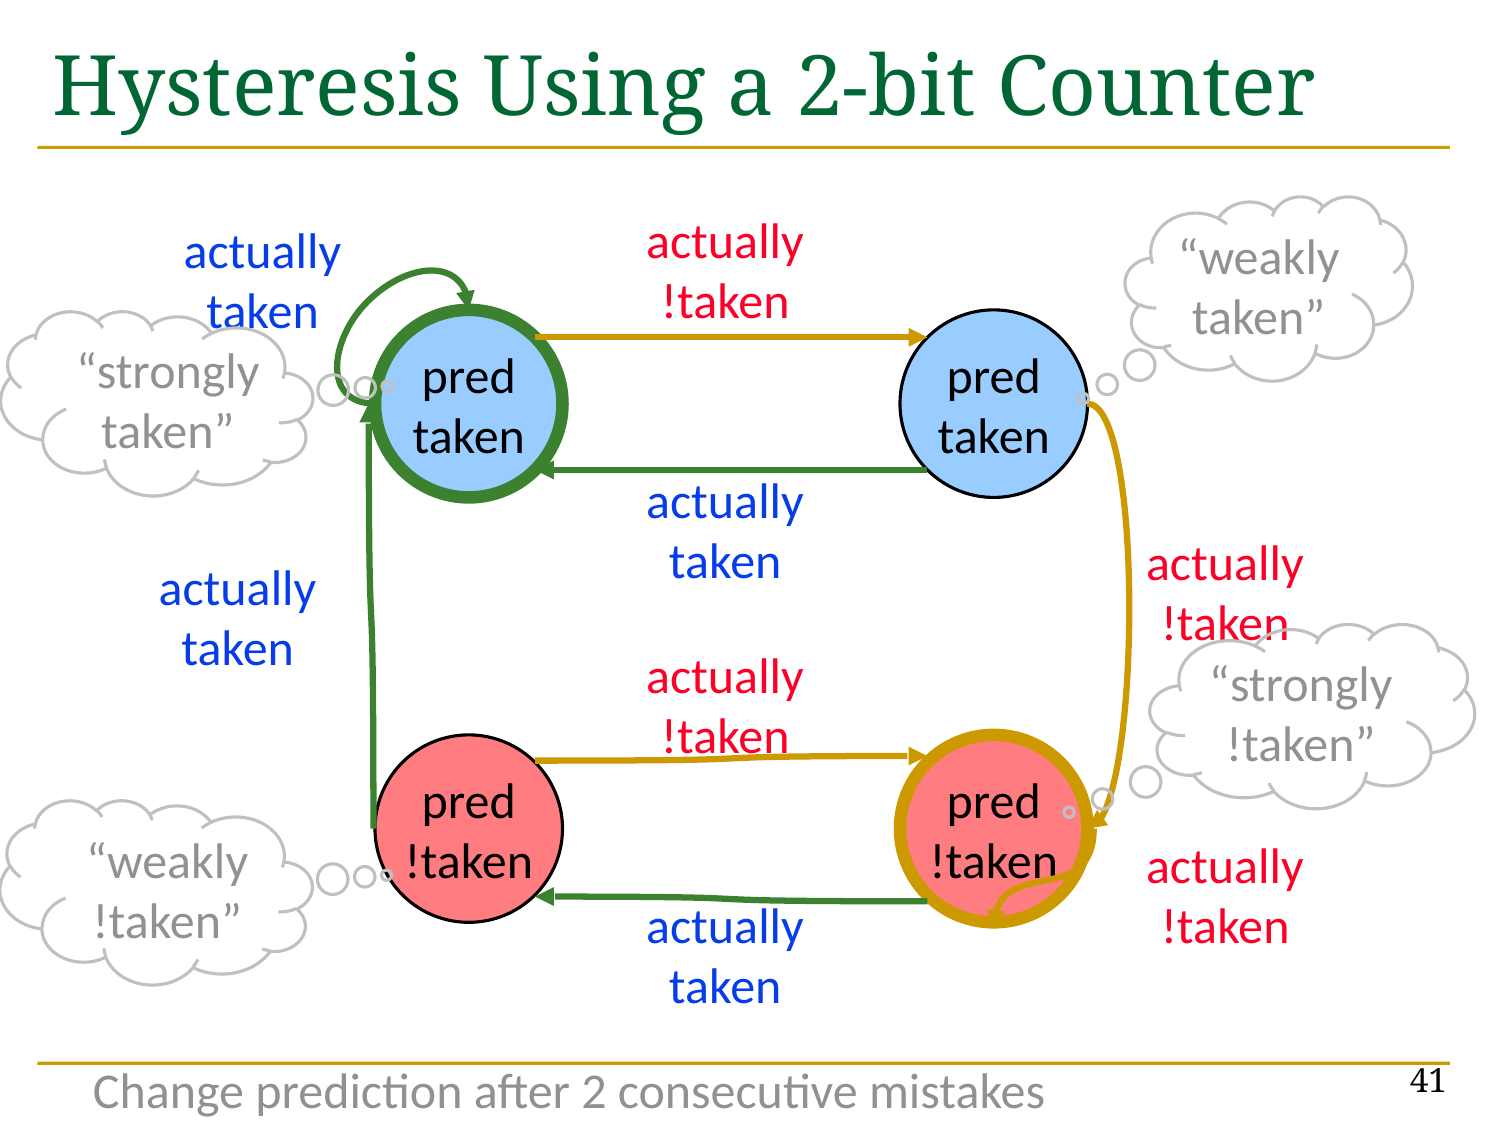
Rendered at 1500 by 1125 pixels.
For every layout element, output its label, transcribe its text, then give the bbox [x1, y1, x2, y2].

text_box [142, 996, 1320, 1023]
slide_number 41 [1111, 1036, 1462, 1112]
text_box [0, 196, 1475, 988]
text_box Change prediction after 2 consecutive mistakes [78, 1051, 1061, 1125]
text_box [728, 136, 734, 194]
title Hysteresis Using a 2-bit Counter [37, 24, 1450, 194]
